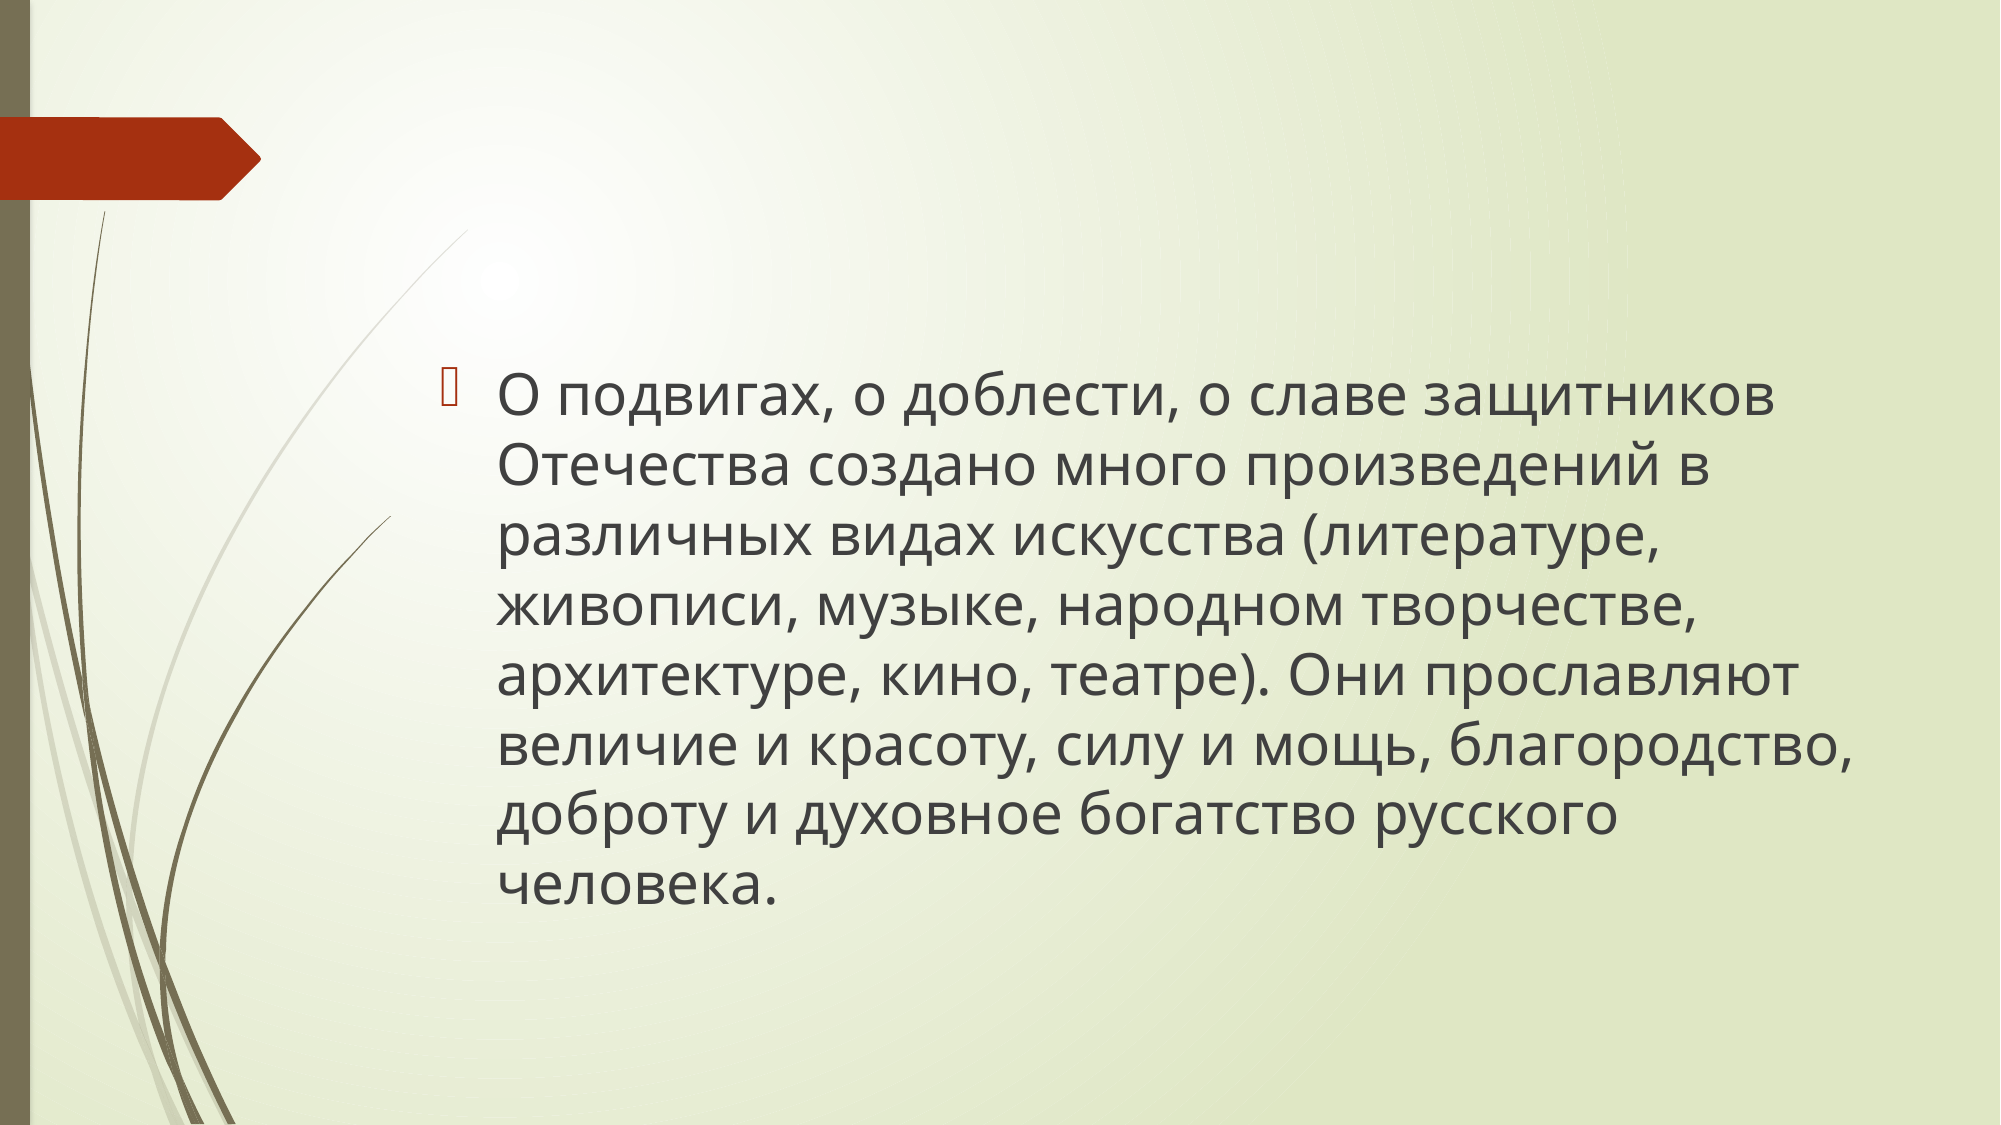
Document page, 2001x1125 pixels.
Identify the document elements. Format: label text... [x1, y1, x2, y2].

list О подвигах, о доблести, о славе защитников Отечества создано много произведений в различных видах искусства (литературе, живописи, музыке, народном творчестве, архитектуре, кино, театре). Они прославляют величие и красоту, силу и мощь, благородство, доброту и духовное богатство русского человека. [424, 350, 1888, 970]
